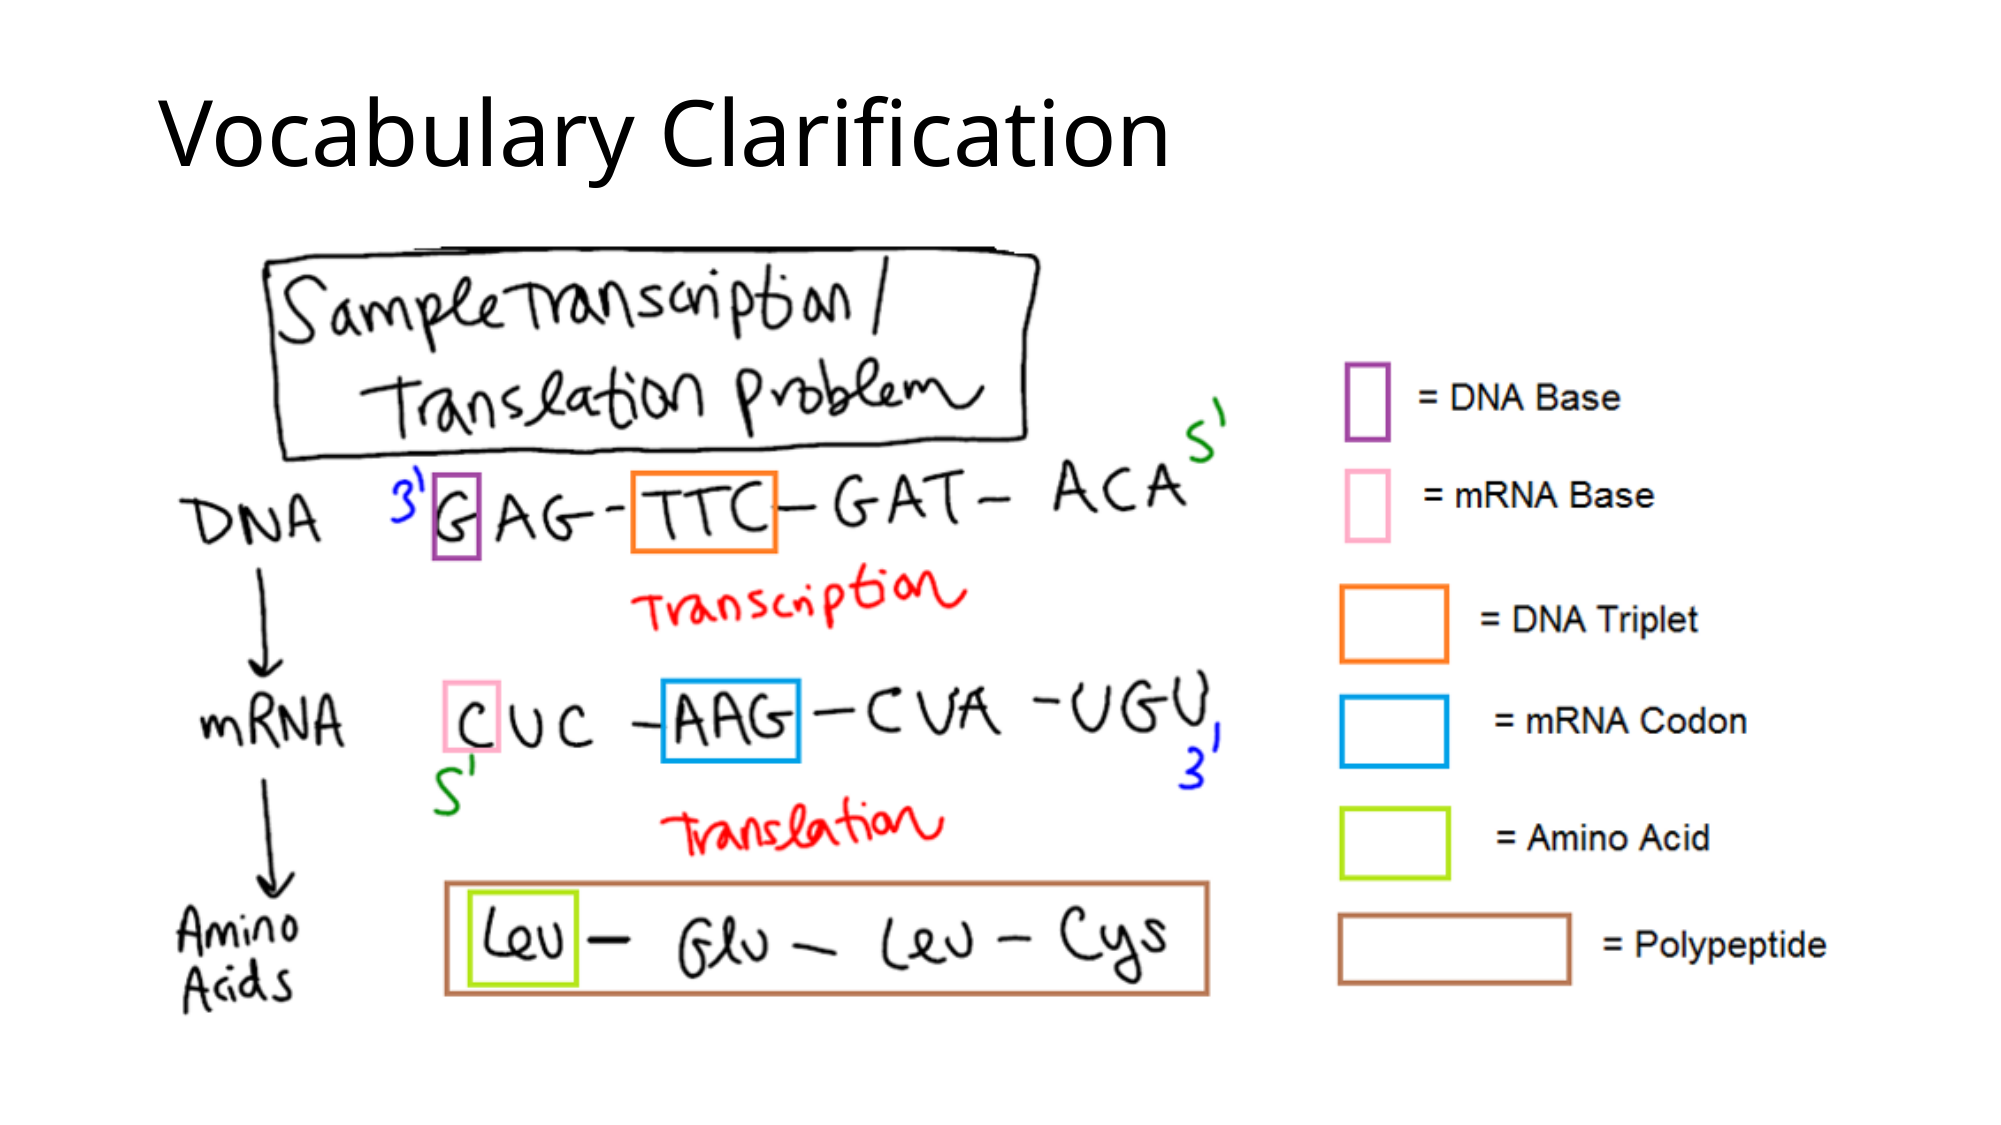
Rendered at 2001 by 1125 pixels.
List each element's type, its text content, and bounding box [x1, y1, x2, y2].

picture [132, 231, 1860, 1041]
title Vocabulary Clarification [143, 27, 1848, 231]
